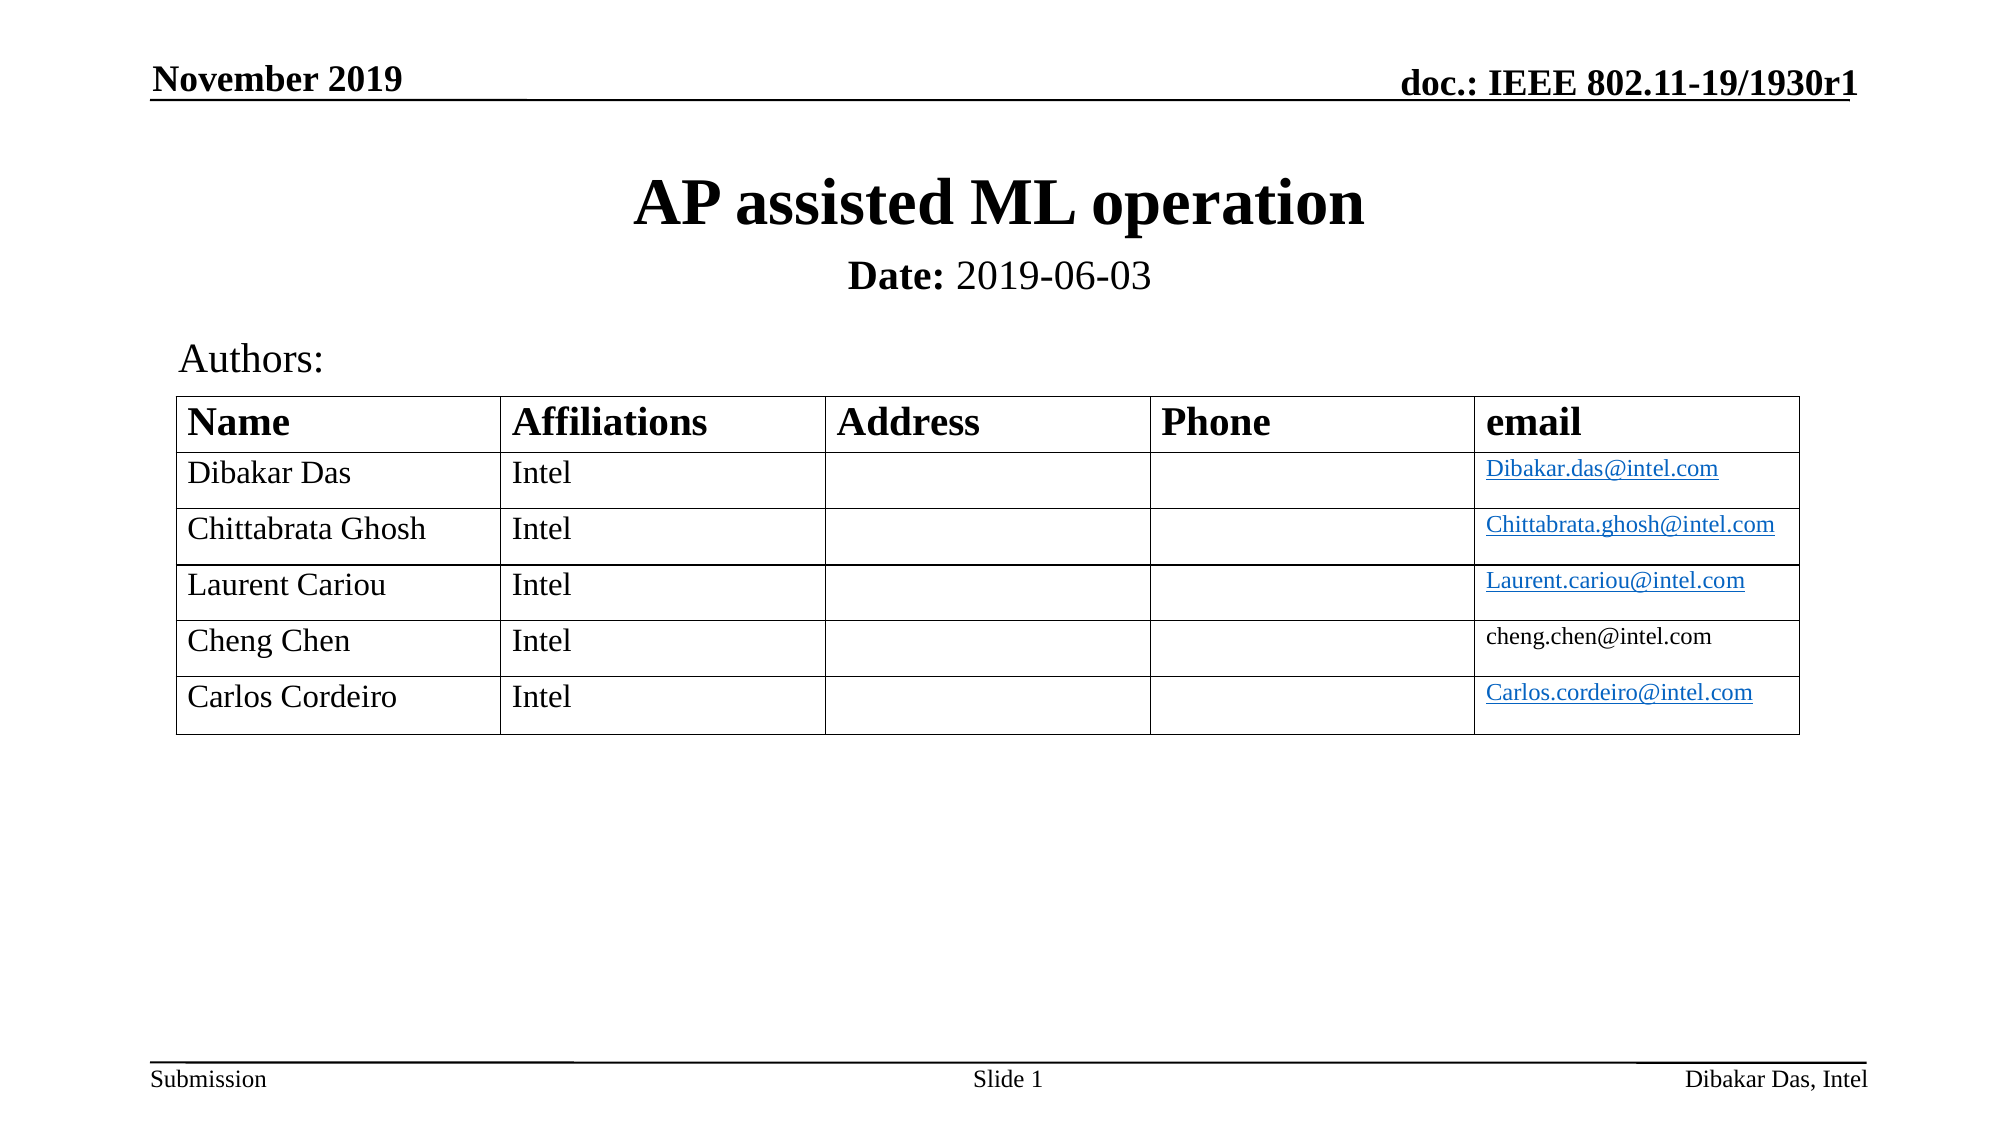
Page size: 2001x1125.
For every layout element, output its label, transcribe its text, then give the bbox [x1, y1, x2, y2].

text_box Authors: [162, 323, 401, 387]
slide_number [152, 54, 563, 100]
slide_number Slide 1 [950, 1061, 1067, 1123]
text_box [160, 396, 1851, 804]
subtitle Date: 2019-06-03 [299, 239, 1701, 319]
title AP assisted ML operation [149, 76, 1851, 319]
footer Dibakar Das, Intel [1171, 1061, 1869, 1093]
